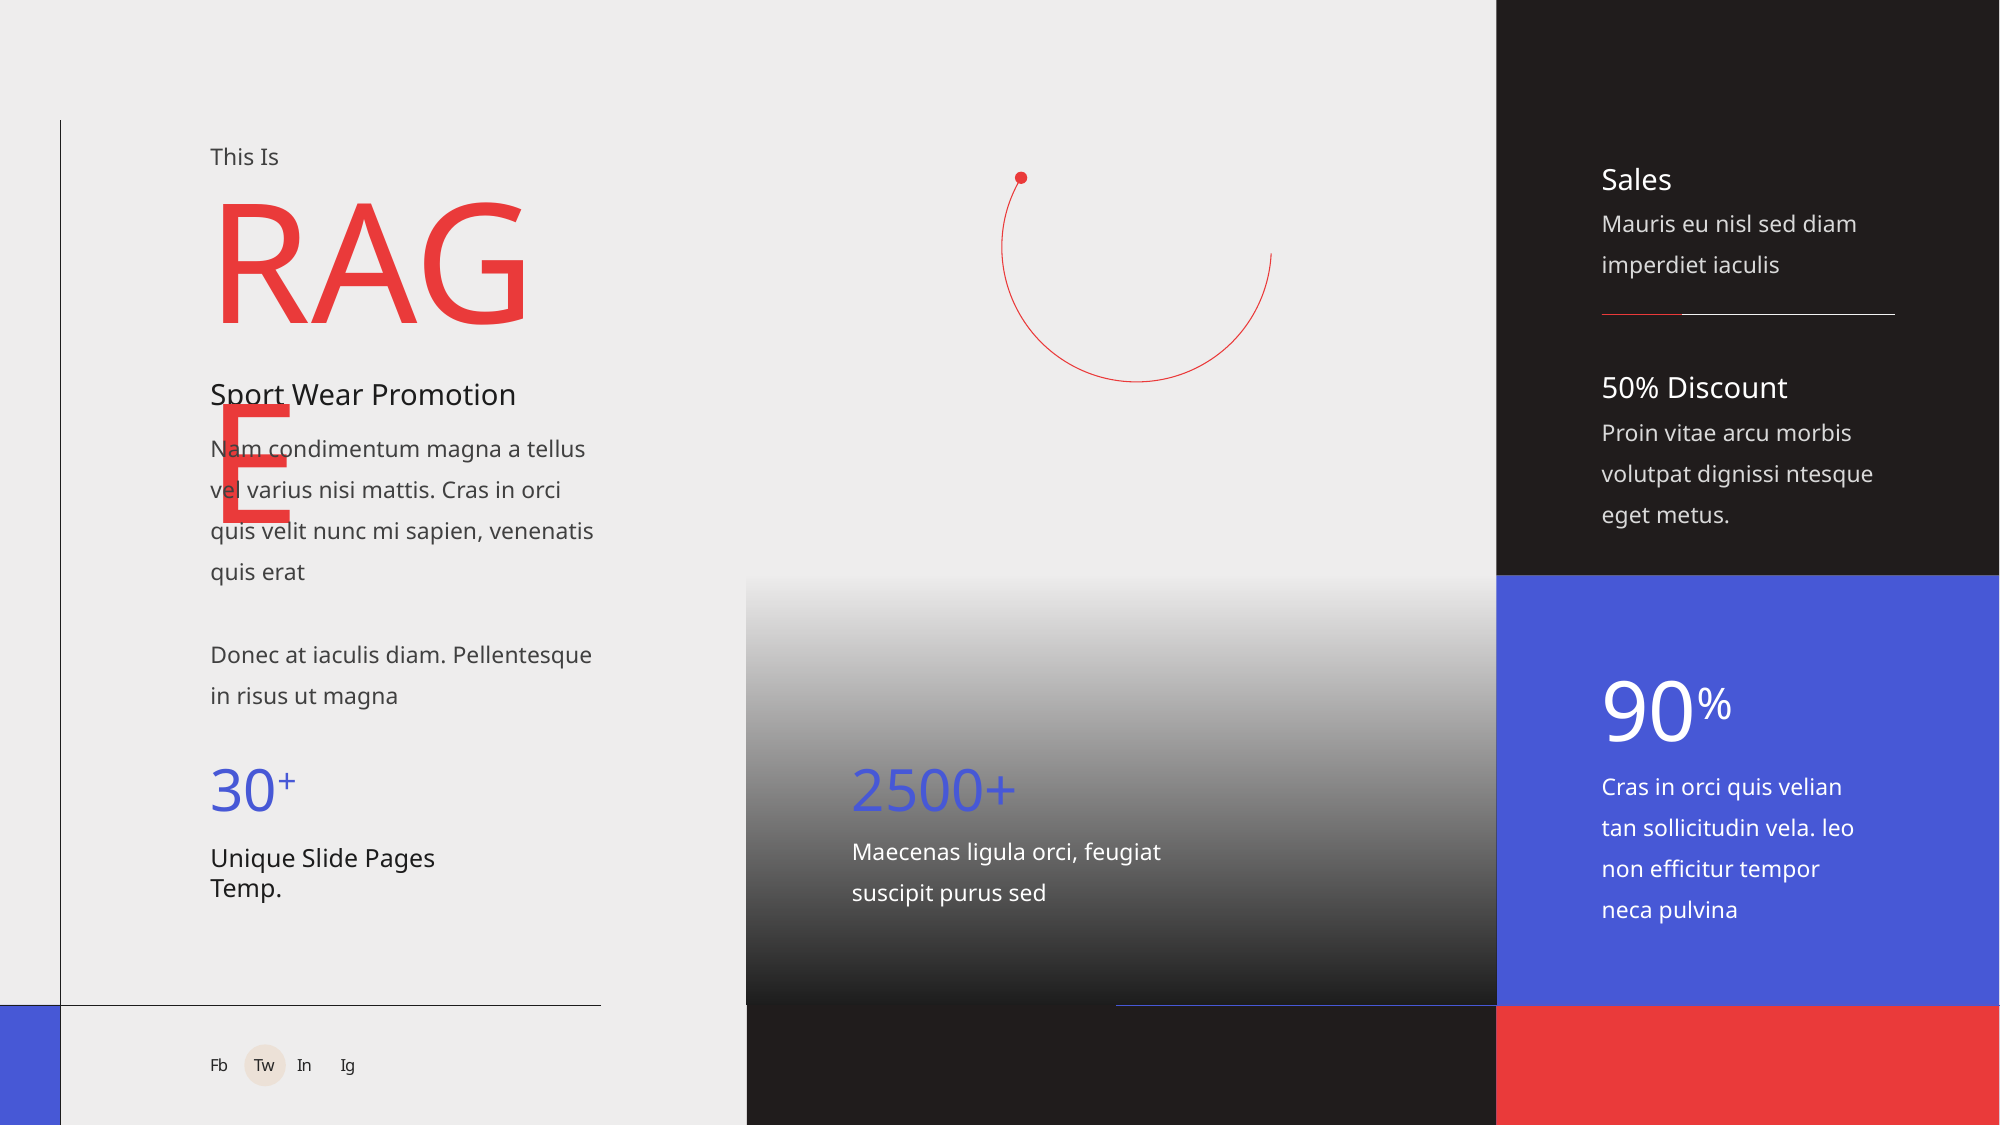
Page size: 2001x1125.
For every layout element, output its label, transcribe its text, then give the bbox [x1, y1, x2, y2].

text_box Nam condimentum magna a tellus vel varius nisi mattis. Cras in orci quis velit nunc mi sapien, venenatis quis erat Donec at iaculis diam. Pellentesque in risus ut magna [210, 420, 597, 709]
text_box Sales Mauris eu nisl sed diam imperdiet iaculis [1601, 143, 1895, 279]
text_box Fb [210, 1047, 235, 1083]
text_box [279, 1048, 287, 1083]
text_box 90% Cras in orci quis velian tan sollicitudin vela. leo non efficitur tempor neca pulvina [1601, 658, 1895, 924]
picture [746, 0, 1497, 1005]
text_box Ig [340, 1047, 365, 1083]
text_box In [297, 1047, 322, 1083]
text_box Tw [253, 1047, 279, 1083]
text_box This Is [210, 142, 597, 156]
text_box 30+ [210, 753, 597, 824]
text_box 50% Discount Proin vitae arcu morbis volutpat dignissi ntesque eget metus. [1601, 352, 1895, 529]
text_box [243, 1043, 278, 1088]
text_box Unique Slide Pages Temp. [210, 842, 597, 903]
text_box RAGE [207, 156, 597, 557]
